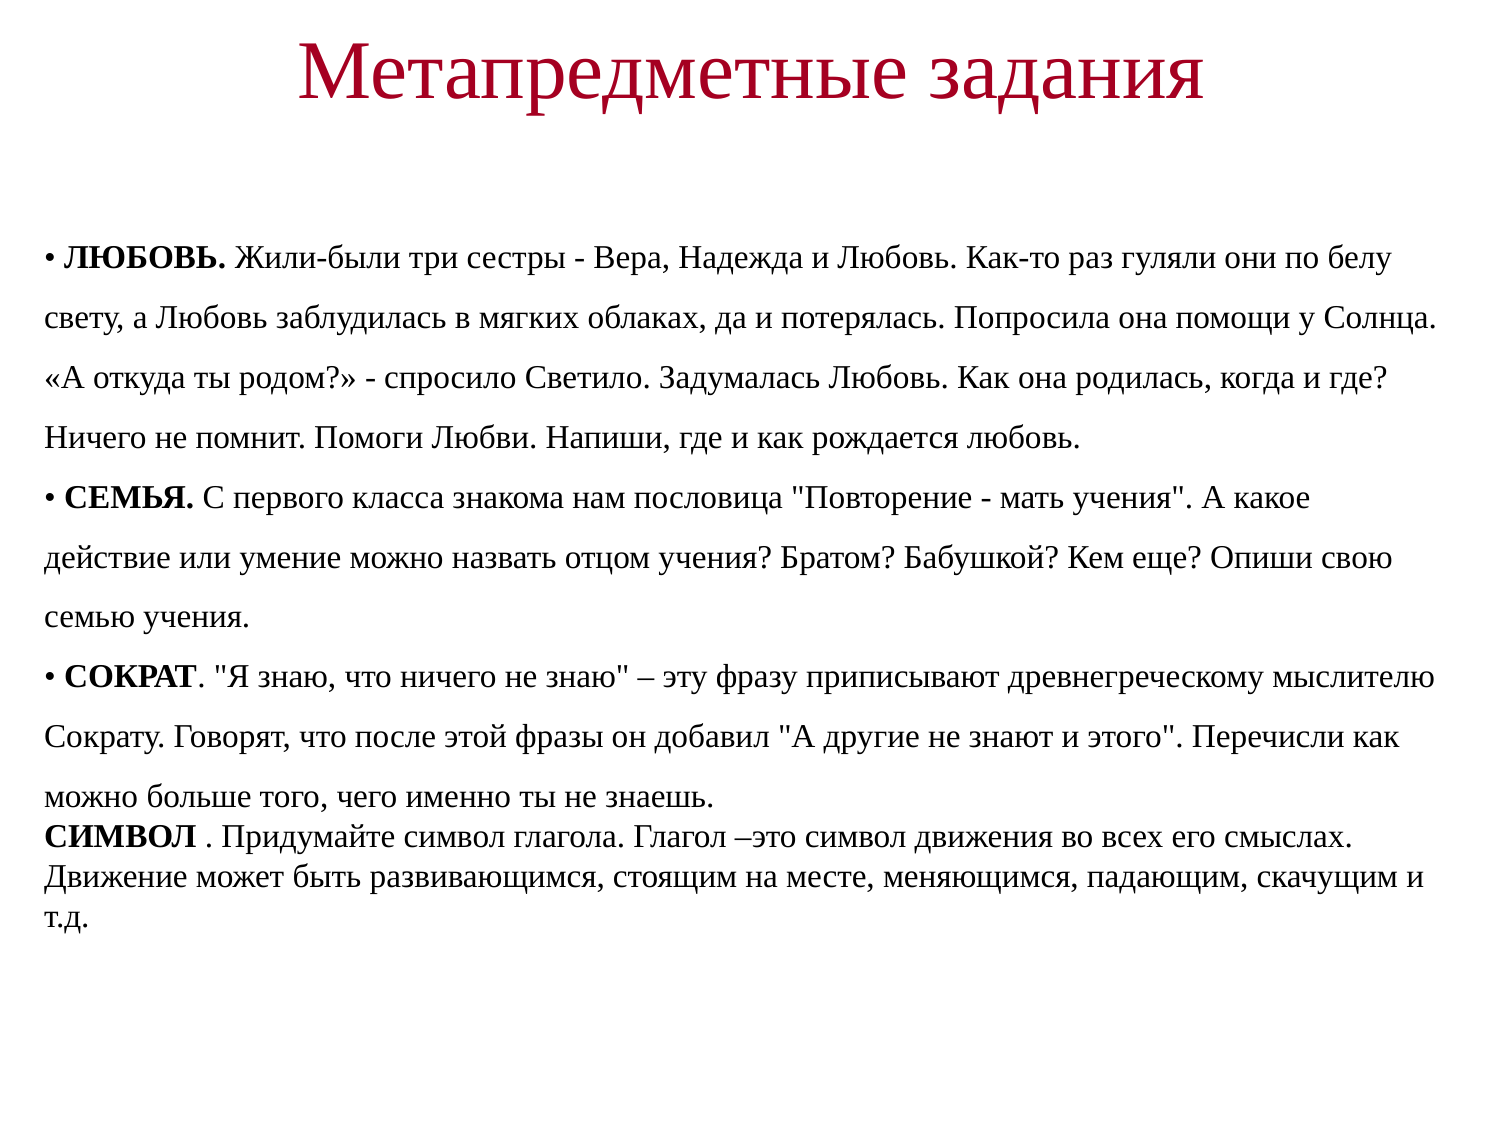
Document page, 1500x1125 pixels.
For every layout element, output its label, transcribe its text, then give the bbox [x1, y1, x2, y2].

title Метапредметные задания [76, 0, 1427, 160]
text_box • ЛЮБОВЬ. Жили-были три сестры - Вера, Надежда и Любовь. Как-то раз гуляли они по белу свету, а Любовь заблудилась в мягких облаках, да и потерялась. Попросила она помощи у Солнца. «А откуда ты родом?» - спросило Светило. Задумалась Любовь. Как она родилась, когда и где? Ничего не помнит. Помоги Любви. Напиши, где и как рождается любовь. • СЕМЬЯ. С первого класса знакома нам пословица "Повторение - мать учения". А какое действие или умение можно назвать отцом учения? Братом? Бабушкой? Кем еще? Опиши свою семью учения. • СОКРАТ. "Я знаю, что ничего не знаю" – эту фразу приписывают древнегреческому мыслителю Сократу. Говорят, что после этой фразы он добавил "А другие не знают и этого". Перечисли как можно больше того, чего именно ты не знаешь. СИМВОЛ . Придумайте символ глагола. Глагол –это символ движения во всех его смыслах. Движение может быть развивающимся, стоящим на месте, меняющимся, падающим, скачущим и т.д. [29, 208, 1459, 1002]
